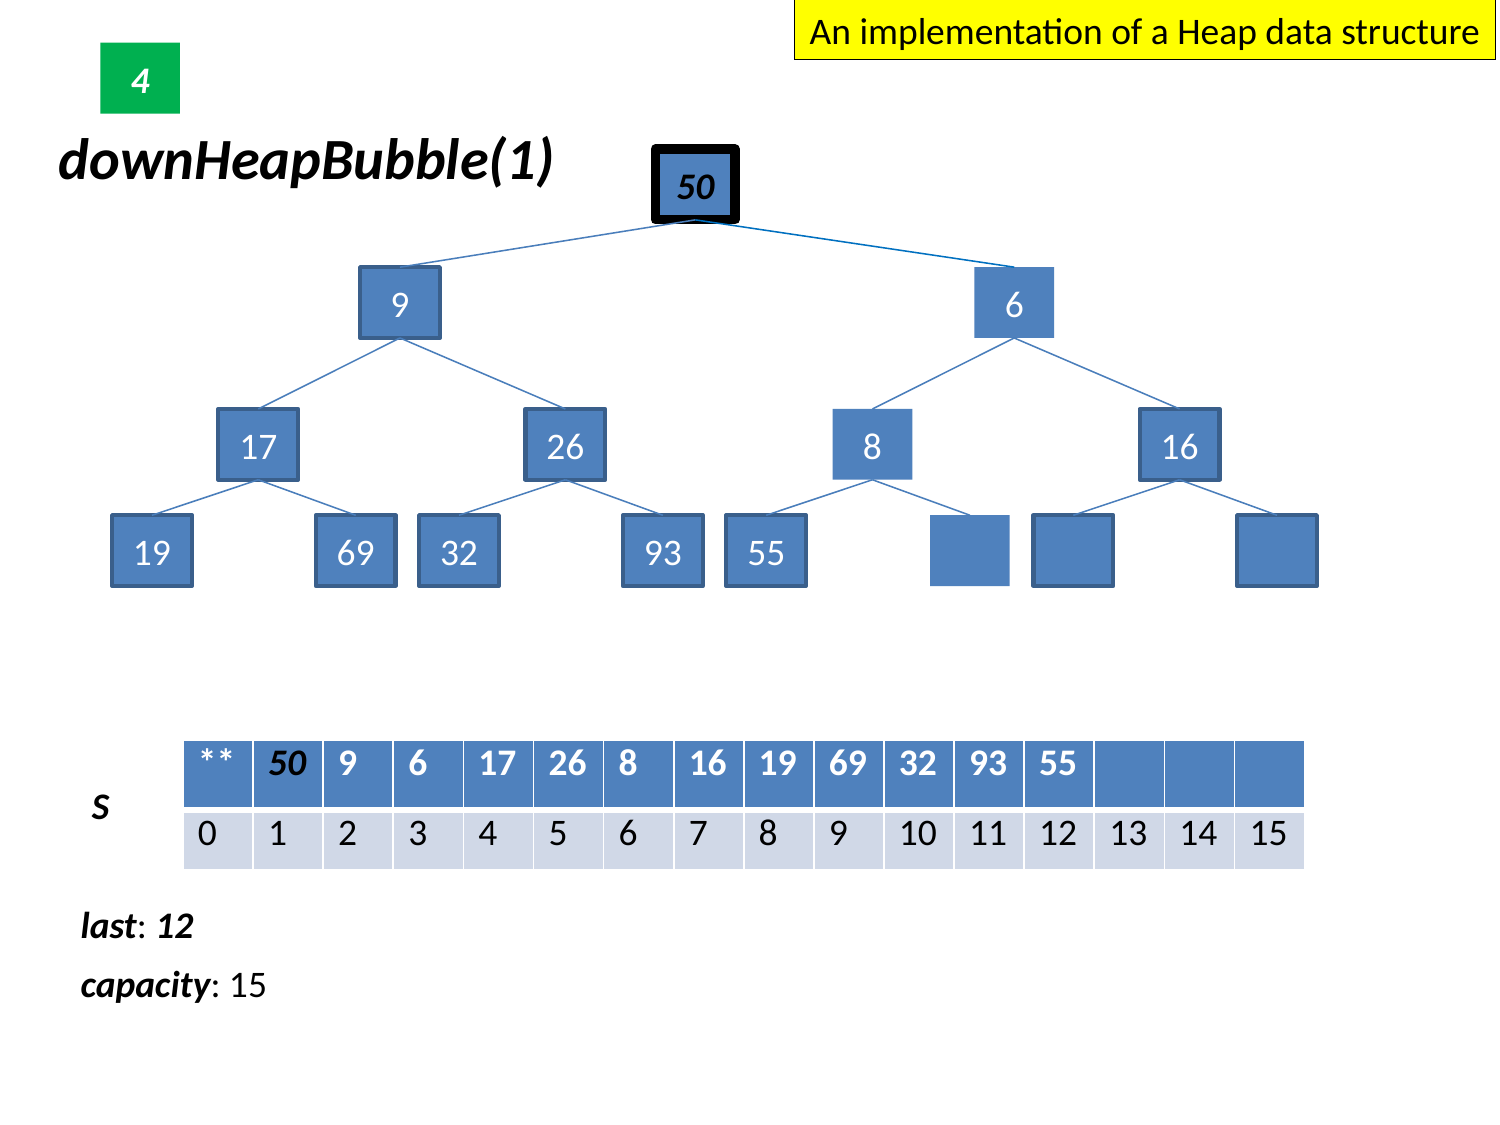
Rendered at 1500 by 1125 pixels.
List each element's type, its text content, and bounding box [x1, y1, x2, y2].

text_box 4 [98, 41, 182, 113]
table_cell 10 [885, 813, 953, 869]
table_header 19 [745, 741, 813, 807]
table_cell 1 [254, 813, 322, 869]
table_cell 2 [324, 813, 392, 869]
text_box S [77, 775, 125, 835]
table_cell 8 [745, 813, 813, 869]
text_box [872, 337, 1013, 410]
table_header [1235, 741, 1304, 807]
table_header 17 [464, 741, 533, 807]
table_cell 7 [675, 813, 743, 869]
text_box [111, 408, 396, 587]
table_header 9 [324, 741, 392, 807]
table_header 16 [675, 741, 743, 807]
table_cell 3 [394, 813, 463, 869]
table_cell 0 [184, 813, 252, 869]
text_box An implementation of a Heap data structure [794, 0, 1496, 60]
table_cell 15 [1235, 813, 1304, 869]
table_cell 13 [1095, 813, 1164, 869]
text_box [257, 337, 399, 410]
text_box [418, 408, 703, 587]
table_cell 5 [534, 813, 603, 869]
table_header 32 [885, 741, 953, 807]
table_cell 9 [815, 813, 883, 869]
table_header 93 [955, 741, 1023, 807]
table_cell 11 [955, 813, 1023, 869]
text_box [399, 337, 566, 410]
table_header 55 [1025, 741, 1093, 807]
text_box capacity: 15 [65, 952, 283, 1012]
table_header 6 [394, 741, 463, 807]
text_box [726, 408, 1011, 587]
table_header 8 [604, 741, 673, 807]
table_header 26 [534, 741, 603, 807]
table_header [1095, 741, 1164, 807]
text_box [1033, 408, 1318, 587]
text_box downHeapBubble(1) [44, 113, 570, 199]
table_cell 6 [604, 813, 673, 869]
table_header ** [184, 741, 252, 807]
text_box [359, 148, 1055, 339]
table_header 50 [254, 741, 322, 807]
table_cell 14 [1165, 813, 1234, 869]
table_cell 12 [1025, 813, 1093, 869]
text_box last: 12 [65, 893, 209, 952]
table_cell 4 [464, 813, 533, 869]
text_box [1013, 337, 1180, 410]
table_header 69 [815, 741, 883, 807]
table_header [1165, 741, 1234, 807]
